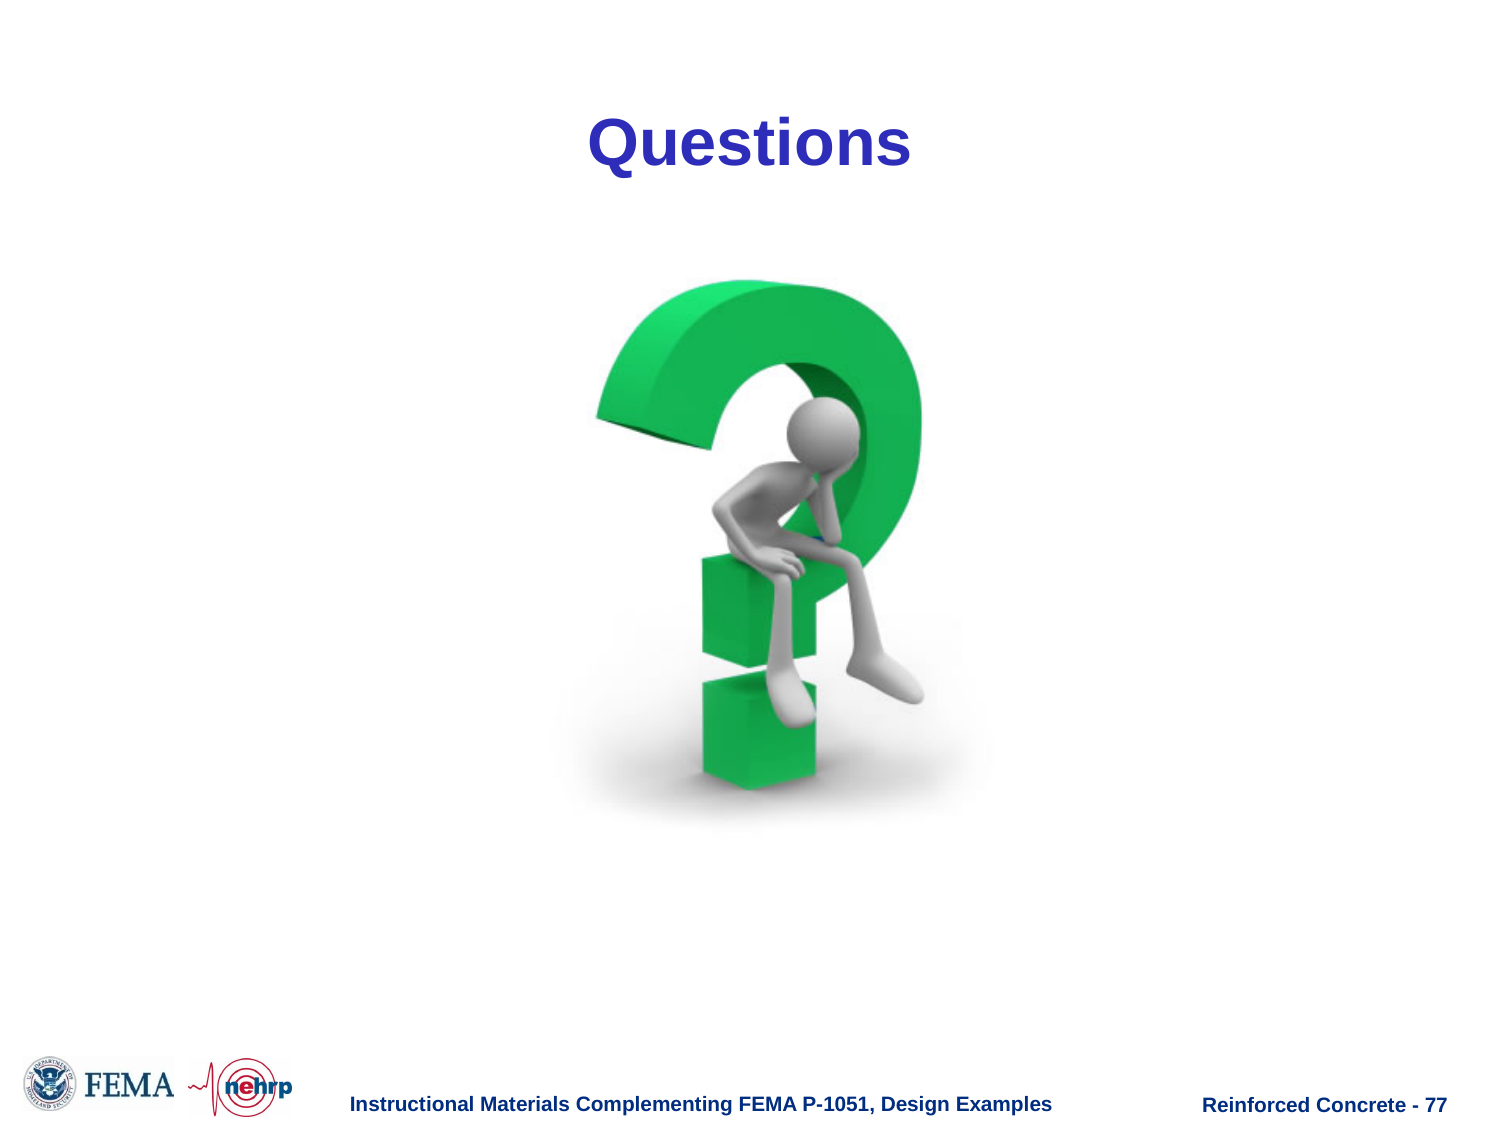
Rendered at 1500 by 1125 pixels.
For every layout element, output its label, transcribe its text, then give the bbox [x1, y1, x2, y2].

title Questions [74, 44, 1426, 233]
picture [549, 277, 997, 839]
picture [188, 1058, 292, 1117]
footer Instructional Materials Complementing FEMA P-1051, Design Examples [334, 1087, 1104, 1124]
picture [23, 1056, 174, 1111]
